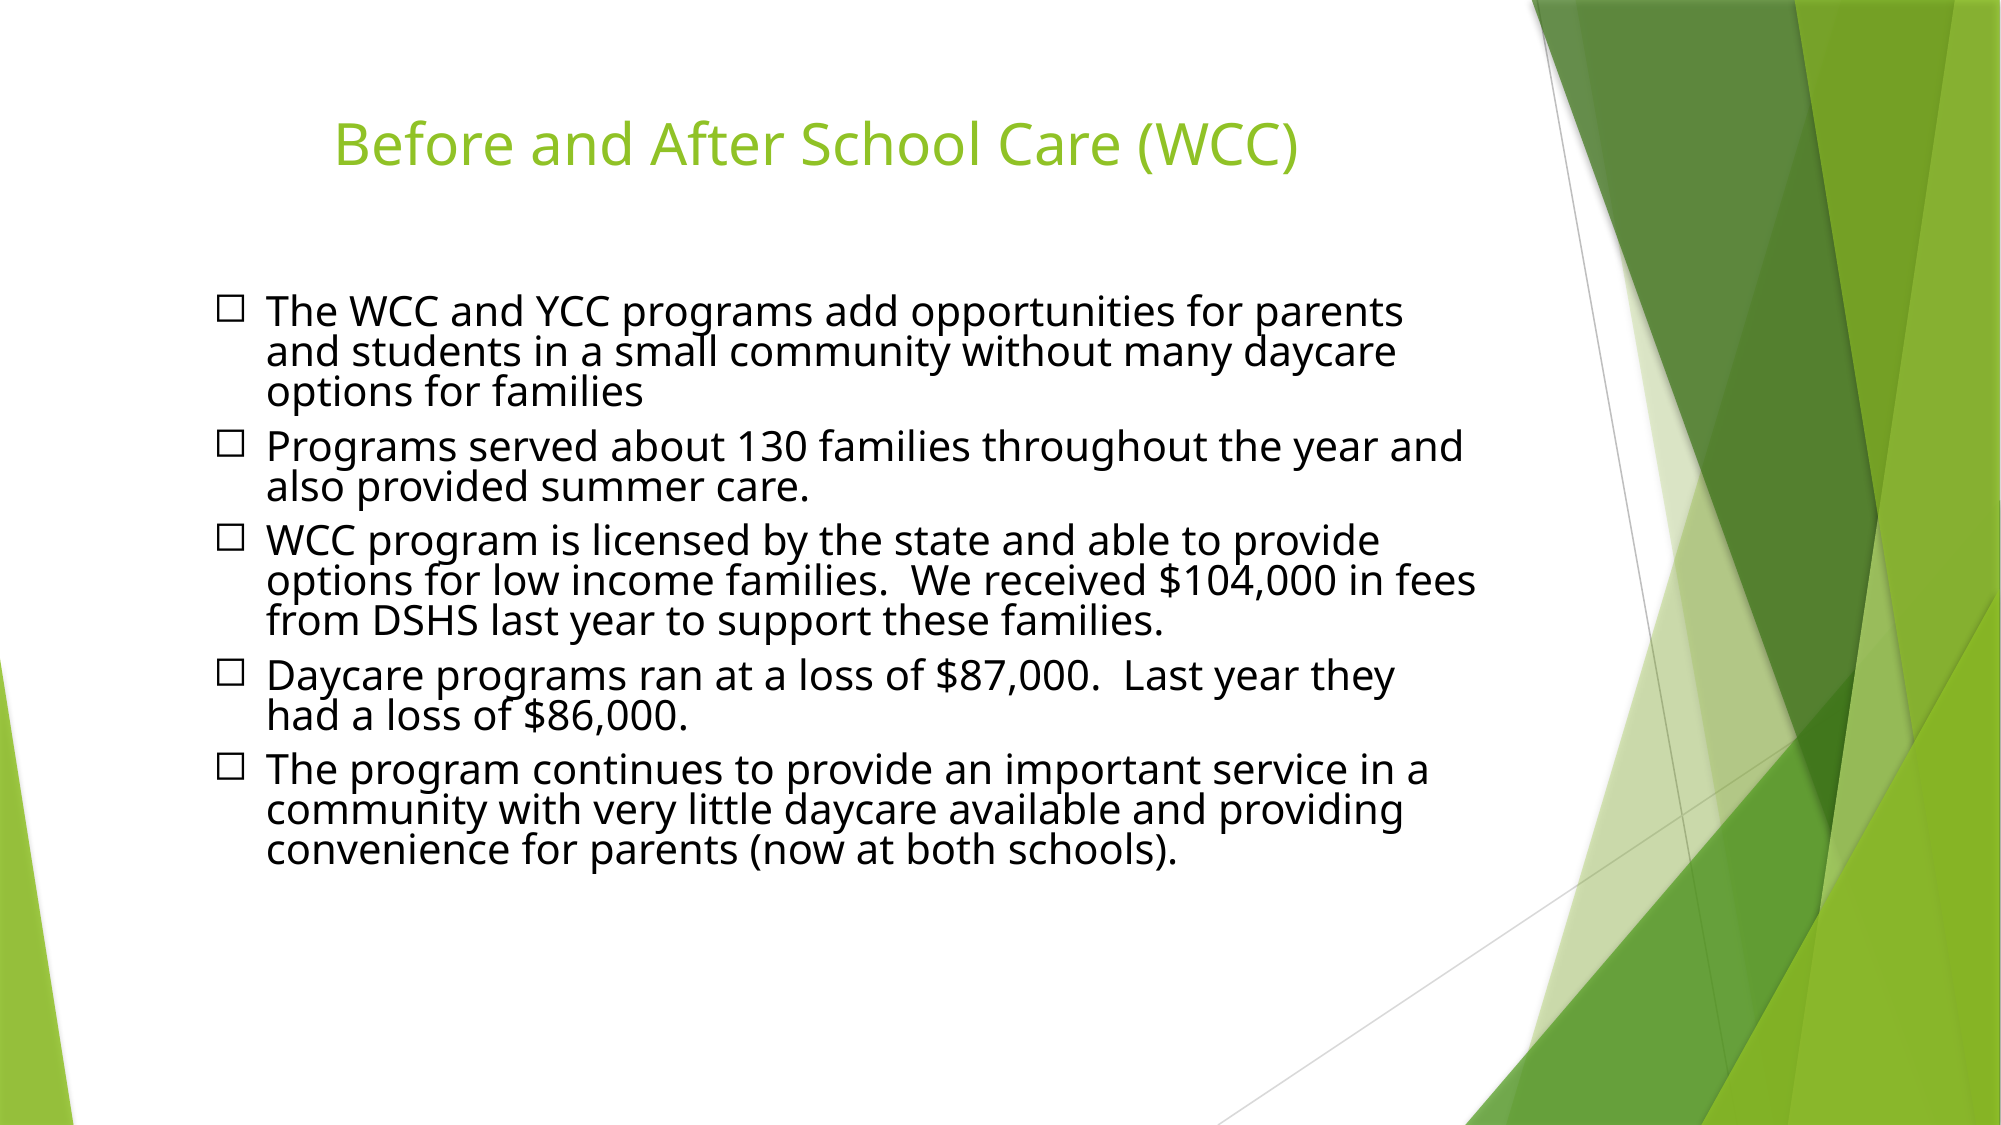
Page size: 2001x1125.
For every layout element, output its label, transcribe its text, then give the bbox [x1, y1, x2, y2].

title Before and After School Care (WCC) [111, 99, 1522, 190]
text_box The WCC and YCC programs add opportunities for parents and students in a small community without many daycare options for families Programs served about 130 families throughout the year and also provided summer care. WCC program is licensed by the state and able to provide options for low income families. We received $104,000 in fees from DSHS last year to support these families. Daycare programs ran at a loss of $87,000. Last year they had a loss of $86,000. The program continues to provide an important service in a community with very little daycare available and providing convenience for parents (now at both schools). [198, 287, 1494, 881]
